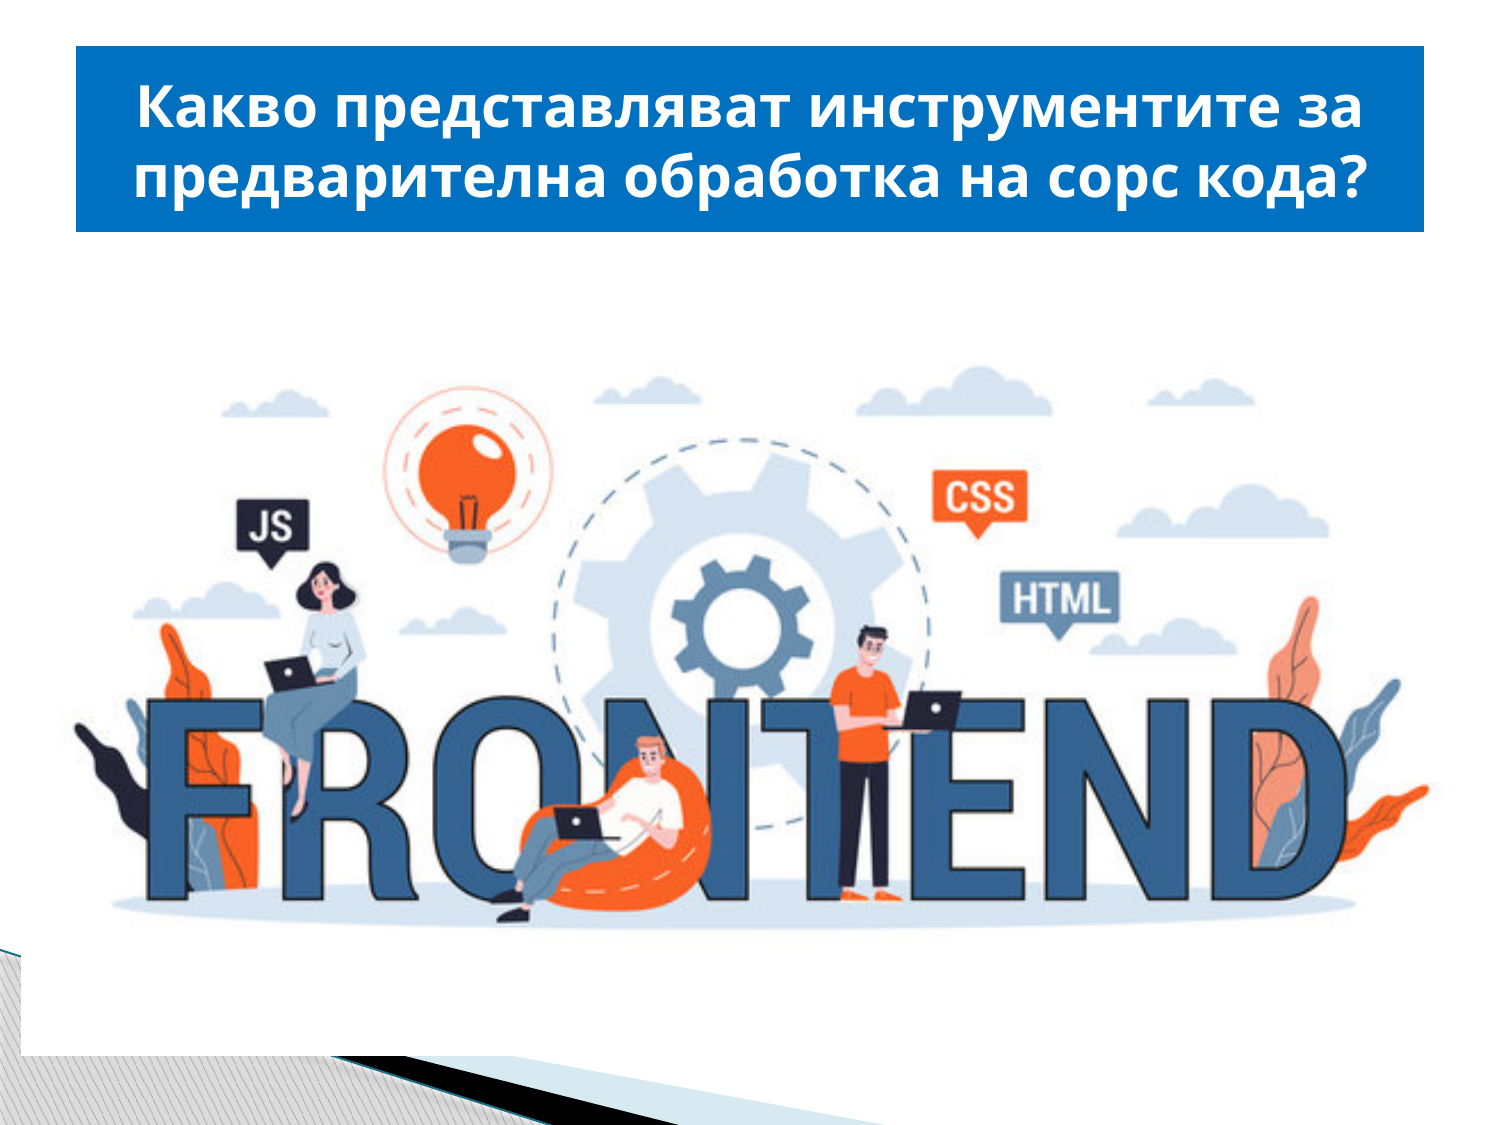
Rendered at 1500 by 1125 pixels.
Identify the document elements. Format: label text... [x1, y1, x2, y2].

picture [21, 236, 1479, 1057]
title Какво представляват инструментите за предварителна обработка на сорс кода? [75, 45, 1425, 233]
